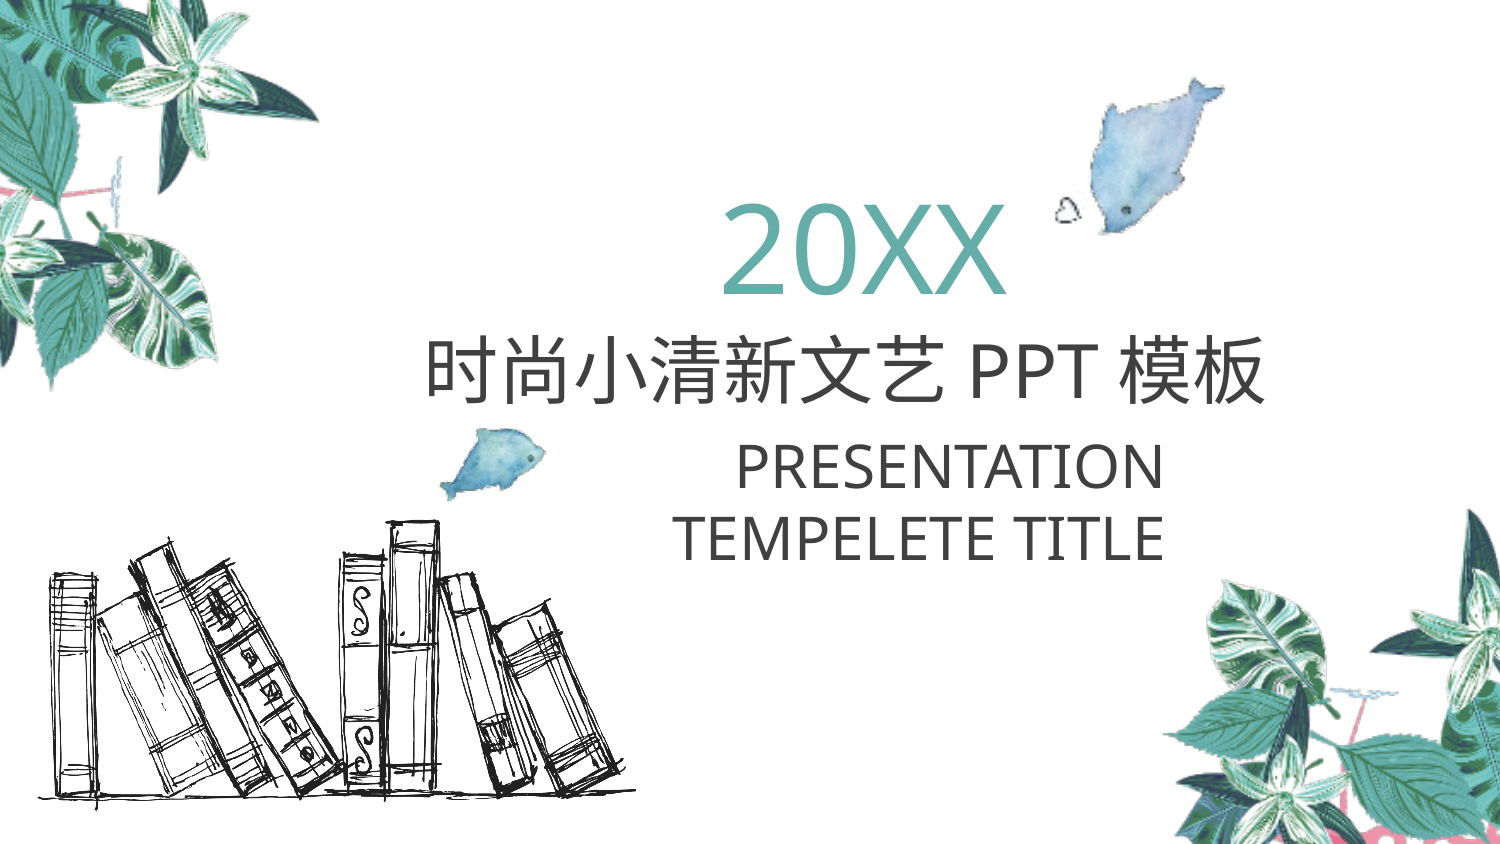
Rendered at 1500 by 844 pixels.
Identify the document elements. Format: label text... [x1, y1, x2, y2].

text_box PRESENTATION TEMPELETE TITLE [576, 427, 1167, 573]
text_box 20XX [614, 88, 1020, 325]
picture [1034, 56, 1236, 259]
picture [0, 0, 662, 812]
picture [1033, 382, 1500, 844]
text_box 时尚小清新文艺PPT模板 [407, 317, 1280, 420]
